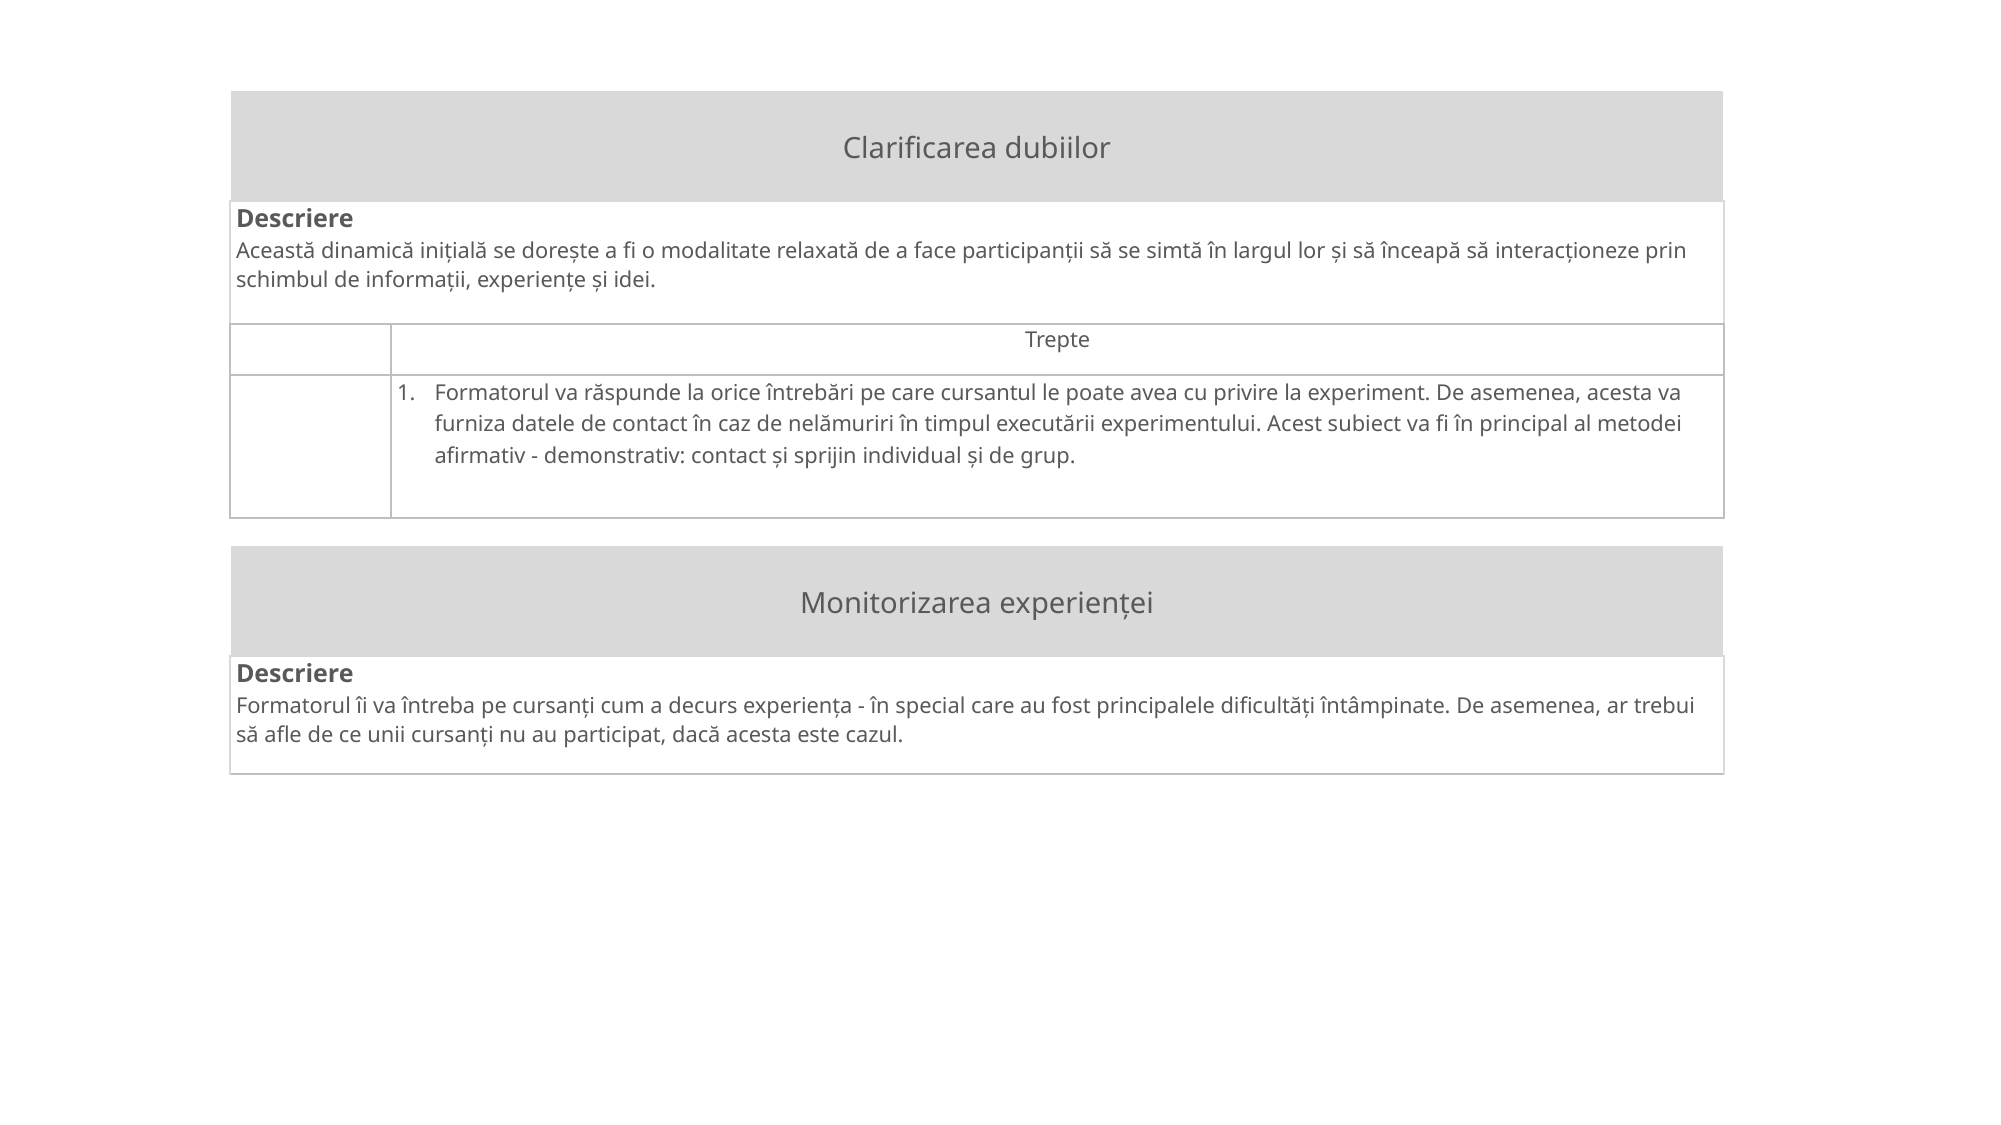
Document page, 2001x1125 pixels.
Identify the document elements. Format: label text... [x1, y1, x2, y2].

table_cell Descriere Formatorul îi va întreba pe cursanți cum a decurs experiența - în special care au fost principalele dificultăți întâmpinate. De asemenea, ar trebui să afle de ce unii cursanți nu au participat, dacă acesta este cazul. [231, 657, 1723, 773]
table_cell Descriere Această dinamică inițială se dorește a fi o modalitate relaxată de a face participanții să se simtă în largul lor și să înceapă să interacționeze prin schimbul de informații, experiențe și idei. [231, 202, 1723, 323]
table_cell Trepte [392, 325, 1723, 374]
table_cell Formatorul va răspunde la orice întrebări pe care cursantul le poate avea cu privire la experiment. De asemenea, acesta va furniza datele de contact în caz de nelămuriri în timpul executării experimentului. Acest subiect va fi în principal al metodei afirmativ - demonstrativ: contact și sprijin individual și de grup. [392, 376, 1723, 517]
table_cell [231, 376, 390, 517]
table_header Monitorizarea experienței [231, 546, 1723, 655]
table_header Clarificarea dubiilor [231, 91, 1723, 200]
table_cell [231, 325, 390, 374]
